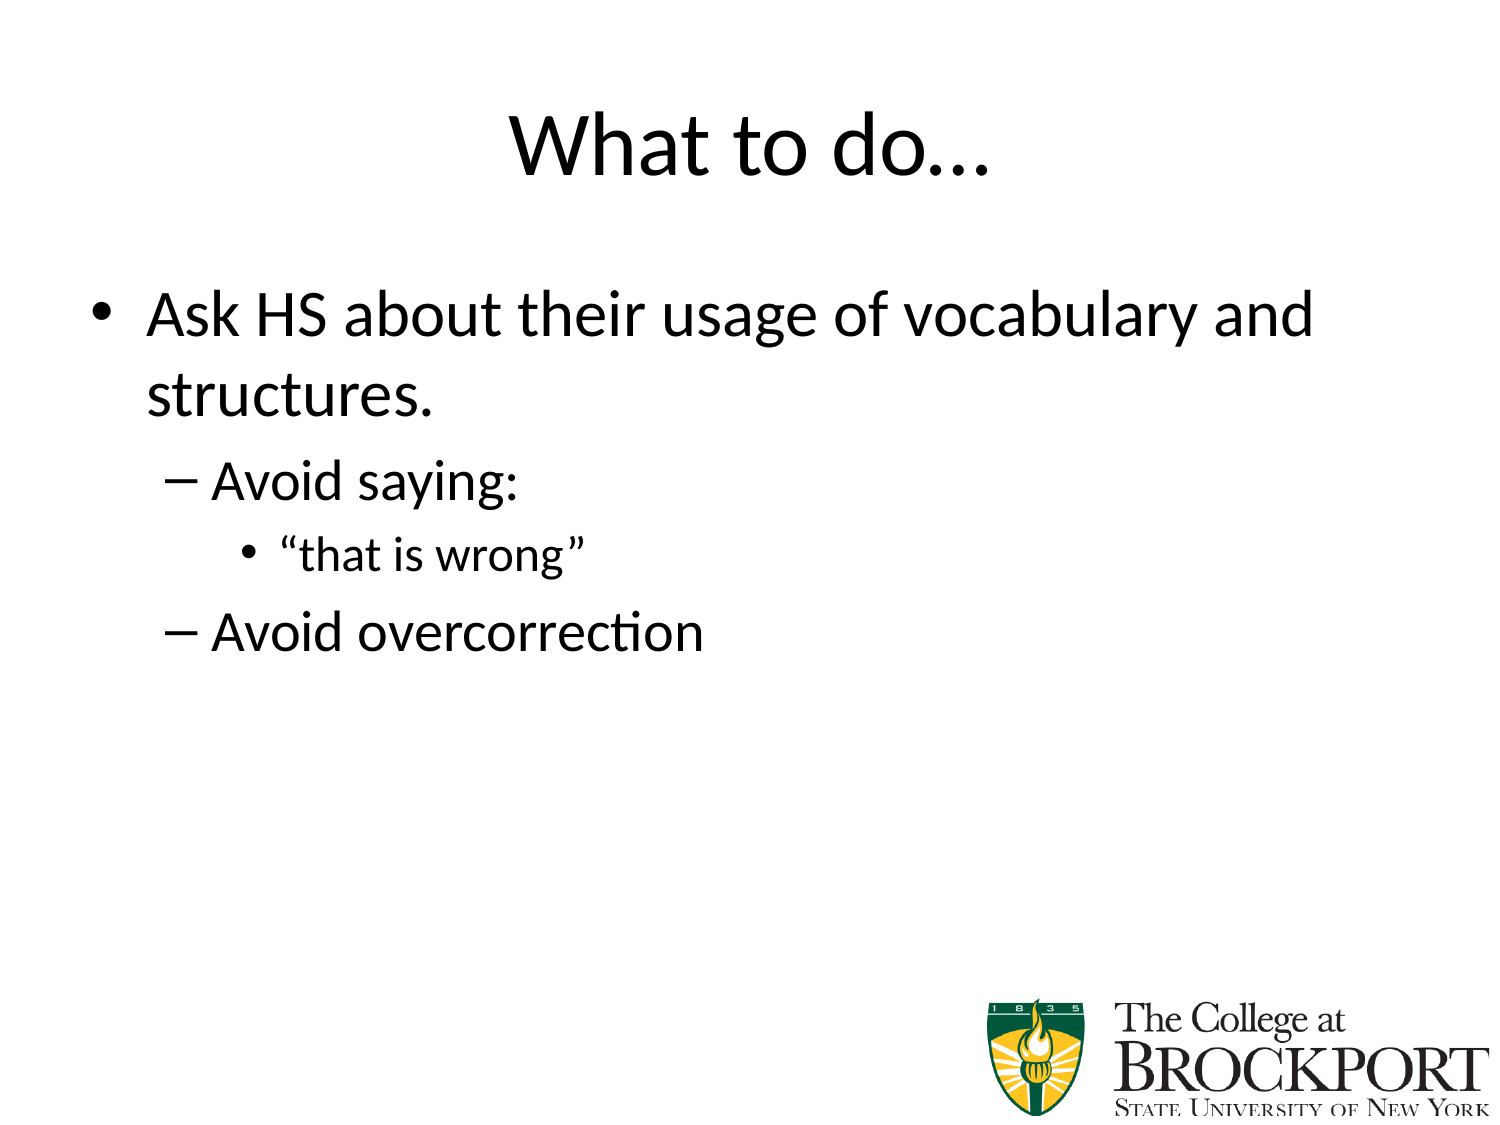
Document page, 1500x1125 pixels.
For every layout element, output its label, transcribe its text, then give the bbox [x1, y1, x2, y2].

list Ask HS about their usage of vocabulary and structures. Avoid saying: “that is wrong” Avoid overcorrection [75, 262, 1425, 1005]
title What to do… [75, 45, 1425, 233]
